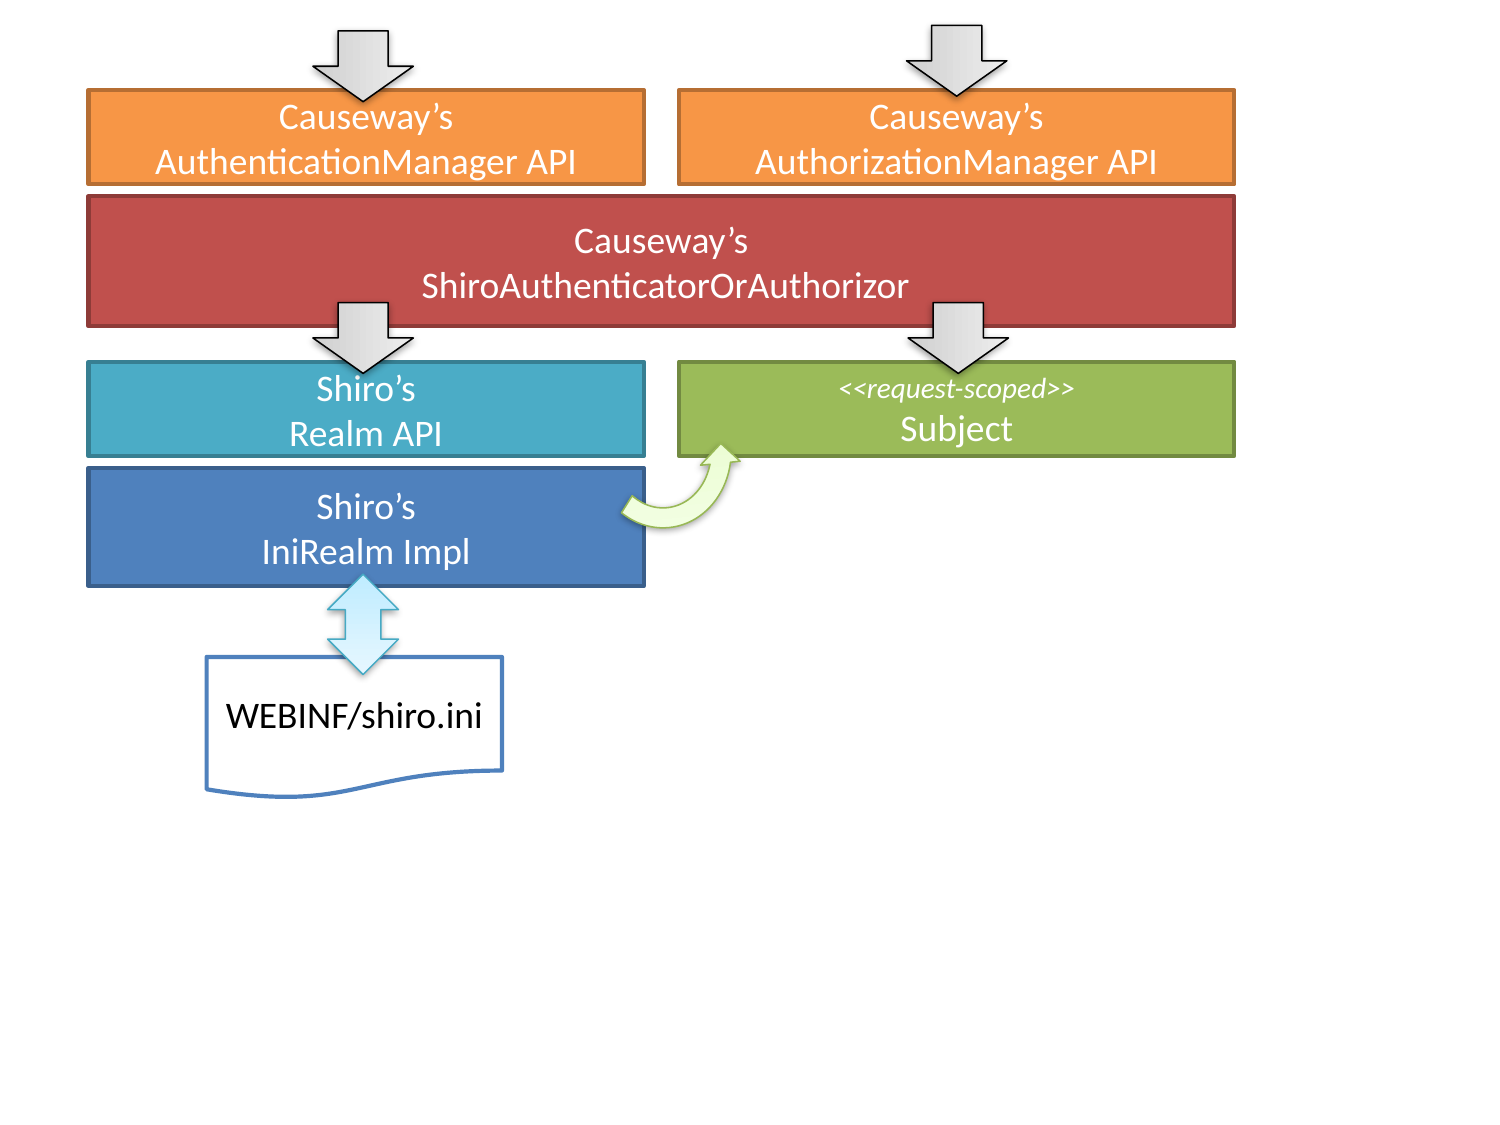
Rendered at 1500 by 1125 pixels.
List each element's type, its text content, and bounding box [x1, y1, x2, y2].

text_box Shiro’s Realm API [86, 360, 646, 458]
text_box Causeway’s AuthenticationManager API [86, 88, 646, 186]
text_box [312, 301, 415, 375]
text_box [312, 30, 415, 103]
text_box <<request-scoped>> Subject [677, 360, 1236, 458]
text_box [905, 24, 1008, 97]
text_box [620, 442, 741, 529]
text_box WEBINF/shiro.ini [204, 654, 505, 799]
text_box Causeway’s ShiroAuthenticatorOrAuthorizor [86, 194, 1236, 328]
text_box [907, 301, 1010, 375]
text_box [326, 573, 400, 676]
text_box Causeway’s AuthorizationManager API [677, 88, 1236, 186]
text_box Shiro’s IniRealm Impl [86, 466, 646, 588]
